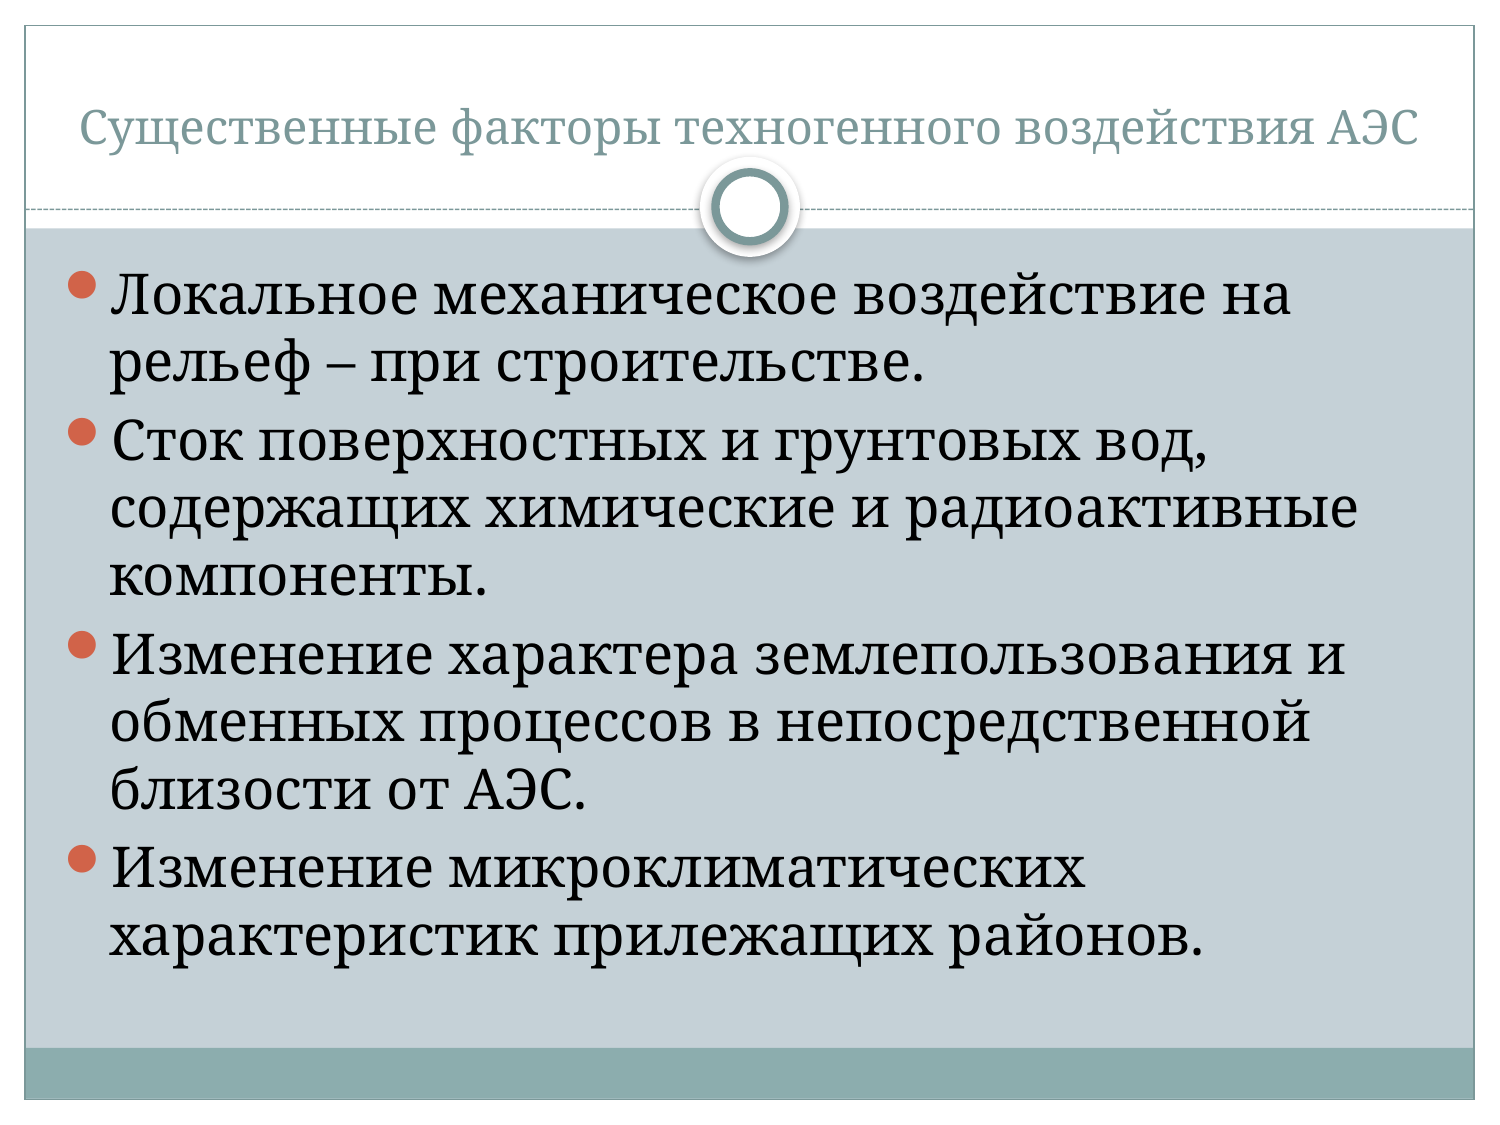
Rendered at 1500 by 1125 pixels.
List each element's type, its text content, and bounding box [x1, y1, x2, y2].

list Локальное механическое воздействие на рельеф – при строительстве. Сток поверхностных и грунтовых вод, содержащих химические и радиоактивные компоненты. Изменение характера землепользования и обменных процессов в непосредственной близости от АЭС. Изменение микроклиматических характеристик прилежащих районов. [49, 250, 1445, 1001]
title Существенные факторы техногенного воздействия АЭС [49, 37, 1450, 162]
